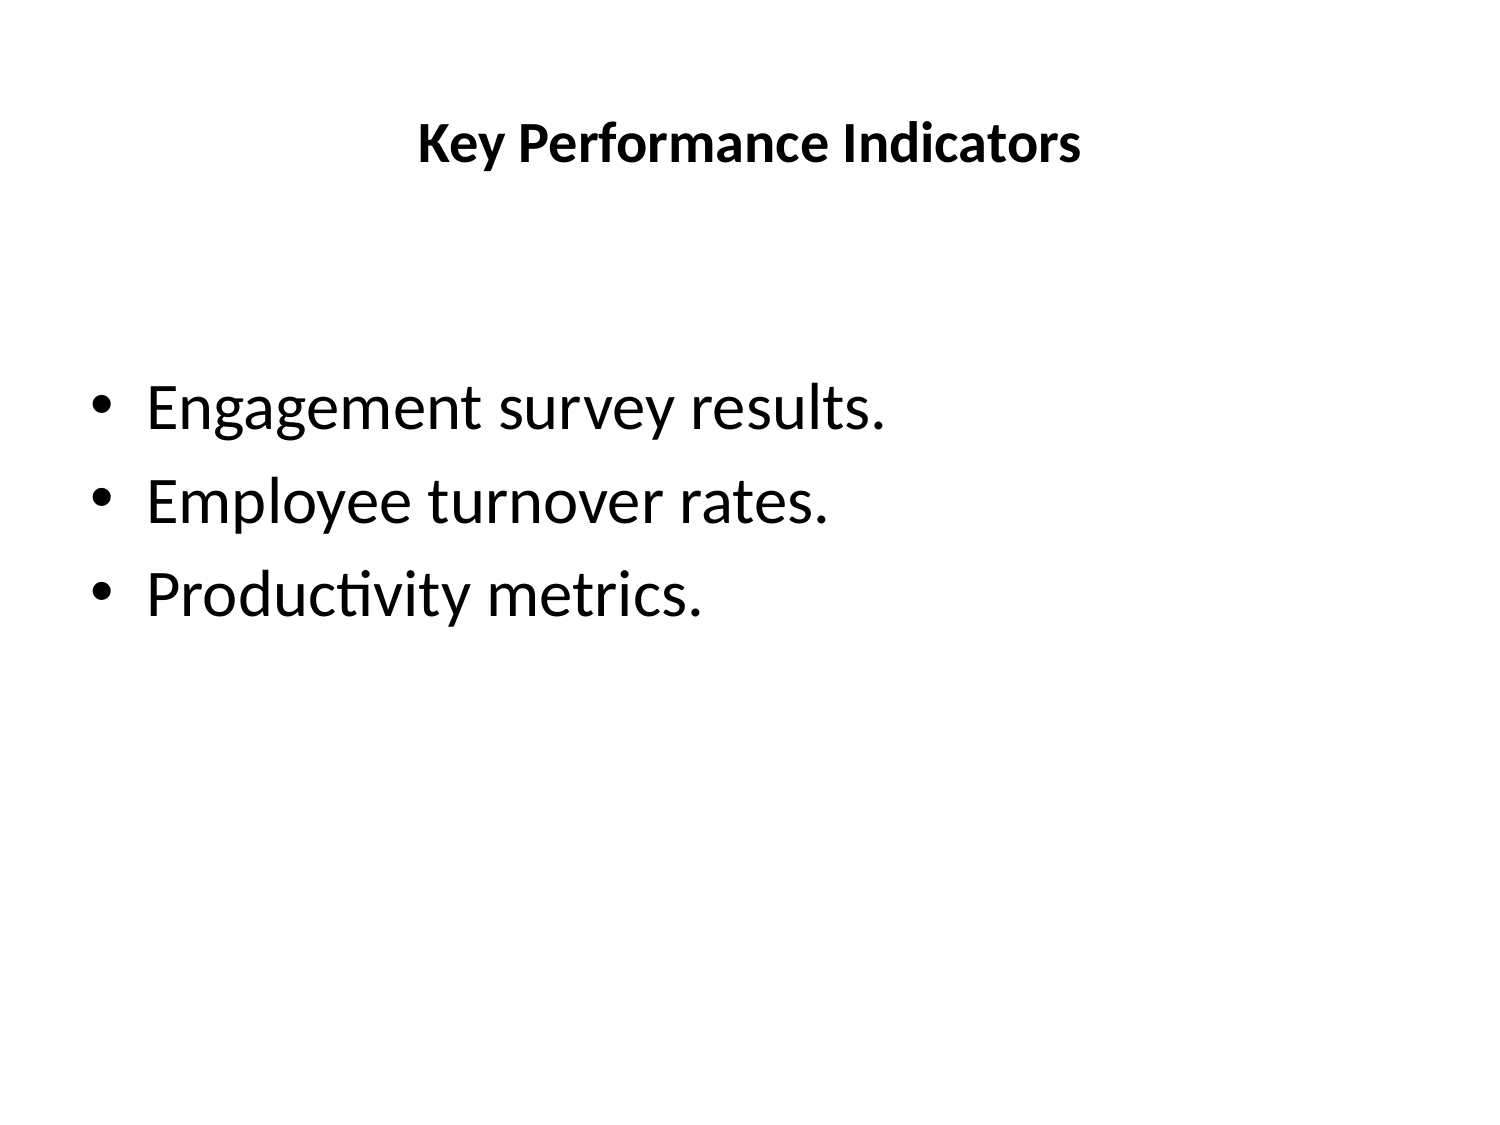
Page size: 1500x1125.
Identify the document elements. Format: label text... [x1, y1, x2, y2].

list Engagement survey results. Employee turnover rates. Productivity metrics. [75, 262, 1425, 1005]
title Key Performance Indicators [75, 45, 1425, 233]
